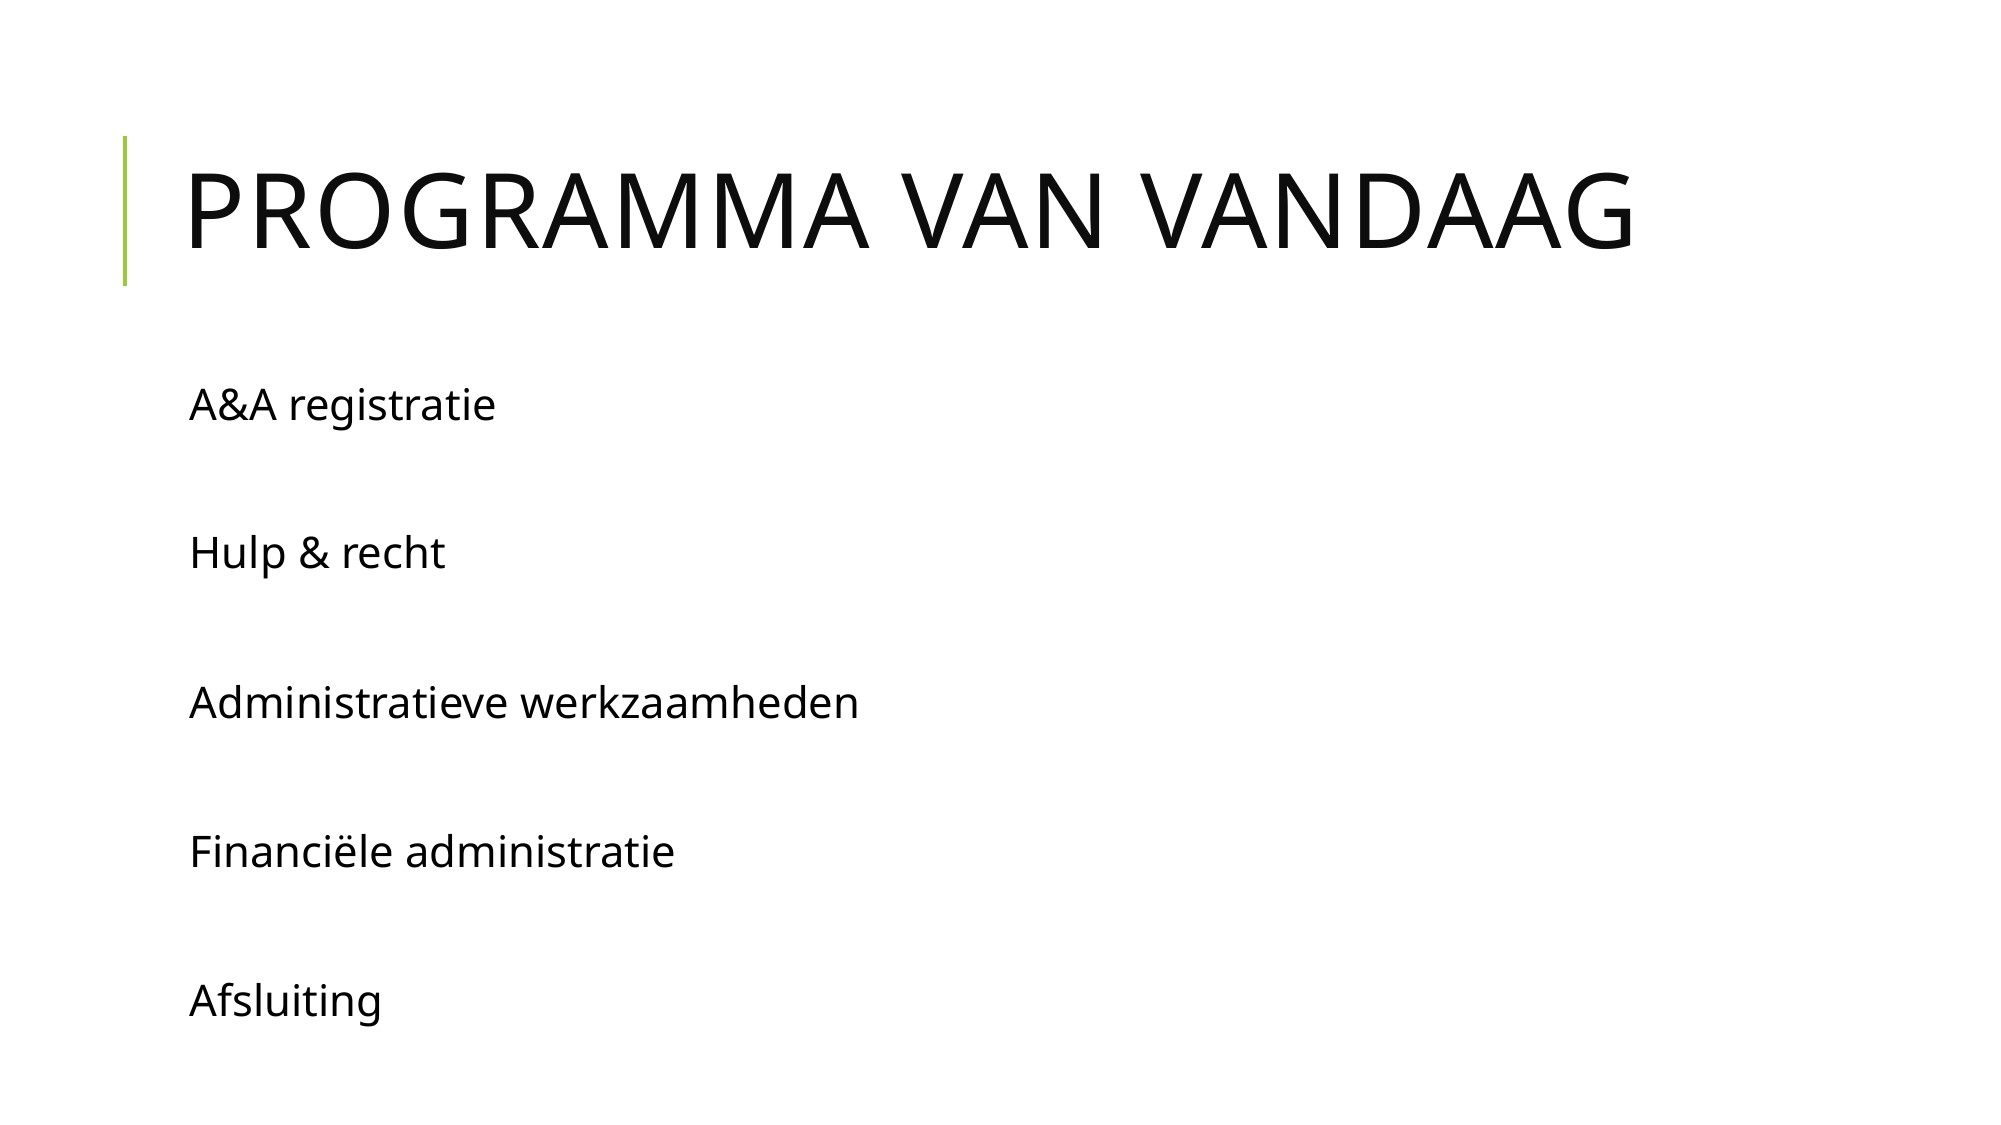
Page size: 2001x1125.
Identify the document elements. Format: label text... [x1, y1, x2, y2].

title Programma van vandaag [168, 96, 1763, 342]
list A&A registratie Hulp & recht Administratieve werkzaamheden Financiële administratie Afsluiting [168, 375, 1763, 1035]
